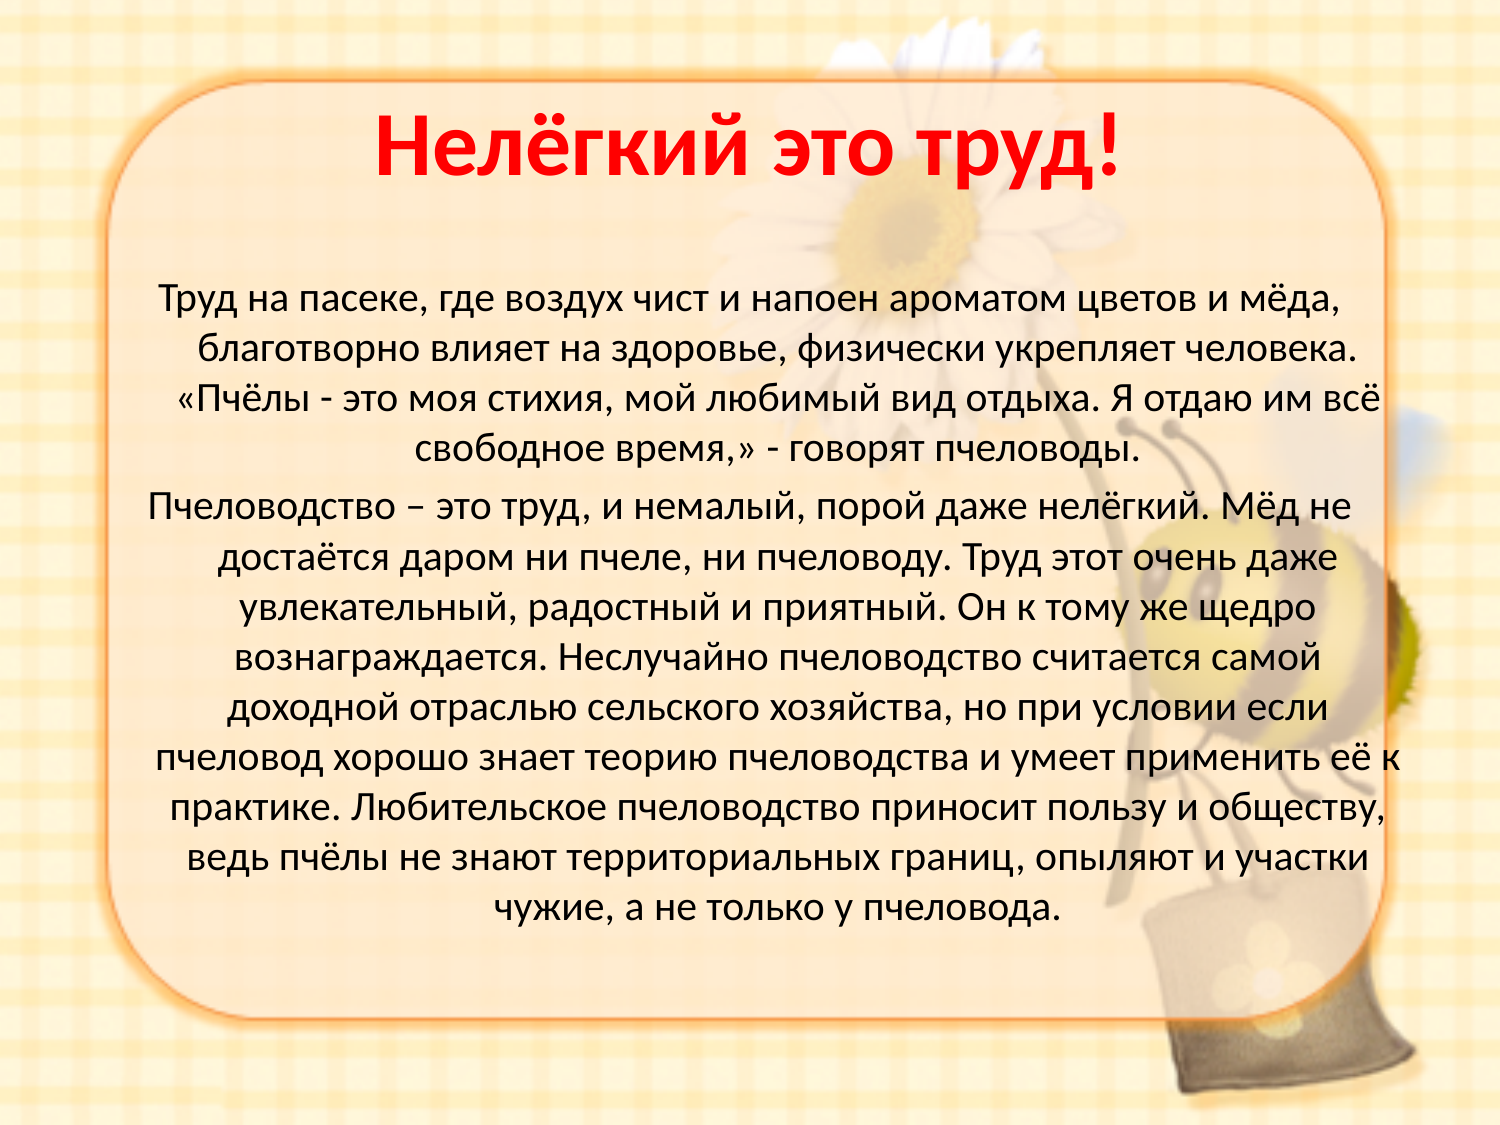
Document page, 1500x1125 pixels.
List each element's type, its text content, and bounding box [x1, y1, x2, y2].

picture [0, 0, 1500, 1125]
title Нелёгкий это труд! [75, 45, 1425, 233]
list Труд на пасеке, где воздух чист и напоен ароматом цветов и мёда, благотворно влияет на здоровье, физически укрепляет человека. «Пчёлы - это моя стихия, мой любимый вид отдыха. Я отдаю им всё свободное время,» - говорят пчеловоды. Пчеловодство – это труд, и немалый, порой даже нелёгкий. Мёд не достаётся даром ни пчеле, ни пчеловоду. Труд этот очень даже увлекательный, радостный и приятный. Он к тому же щедро вознаграждается. Неслучайно пчеловодство считается самой доходной отраслью сельского хозяйства, но при условии если пчеловод хорошо знает теорию пчеловодства и умеет применить её к практике. Любительское пчеловодство приносит пользу и обществу, ведь пчёлы не знают территориальных границ, опыляют и участки чужие, а не только у пчеловода. [75, 262, 1425, 1005]
